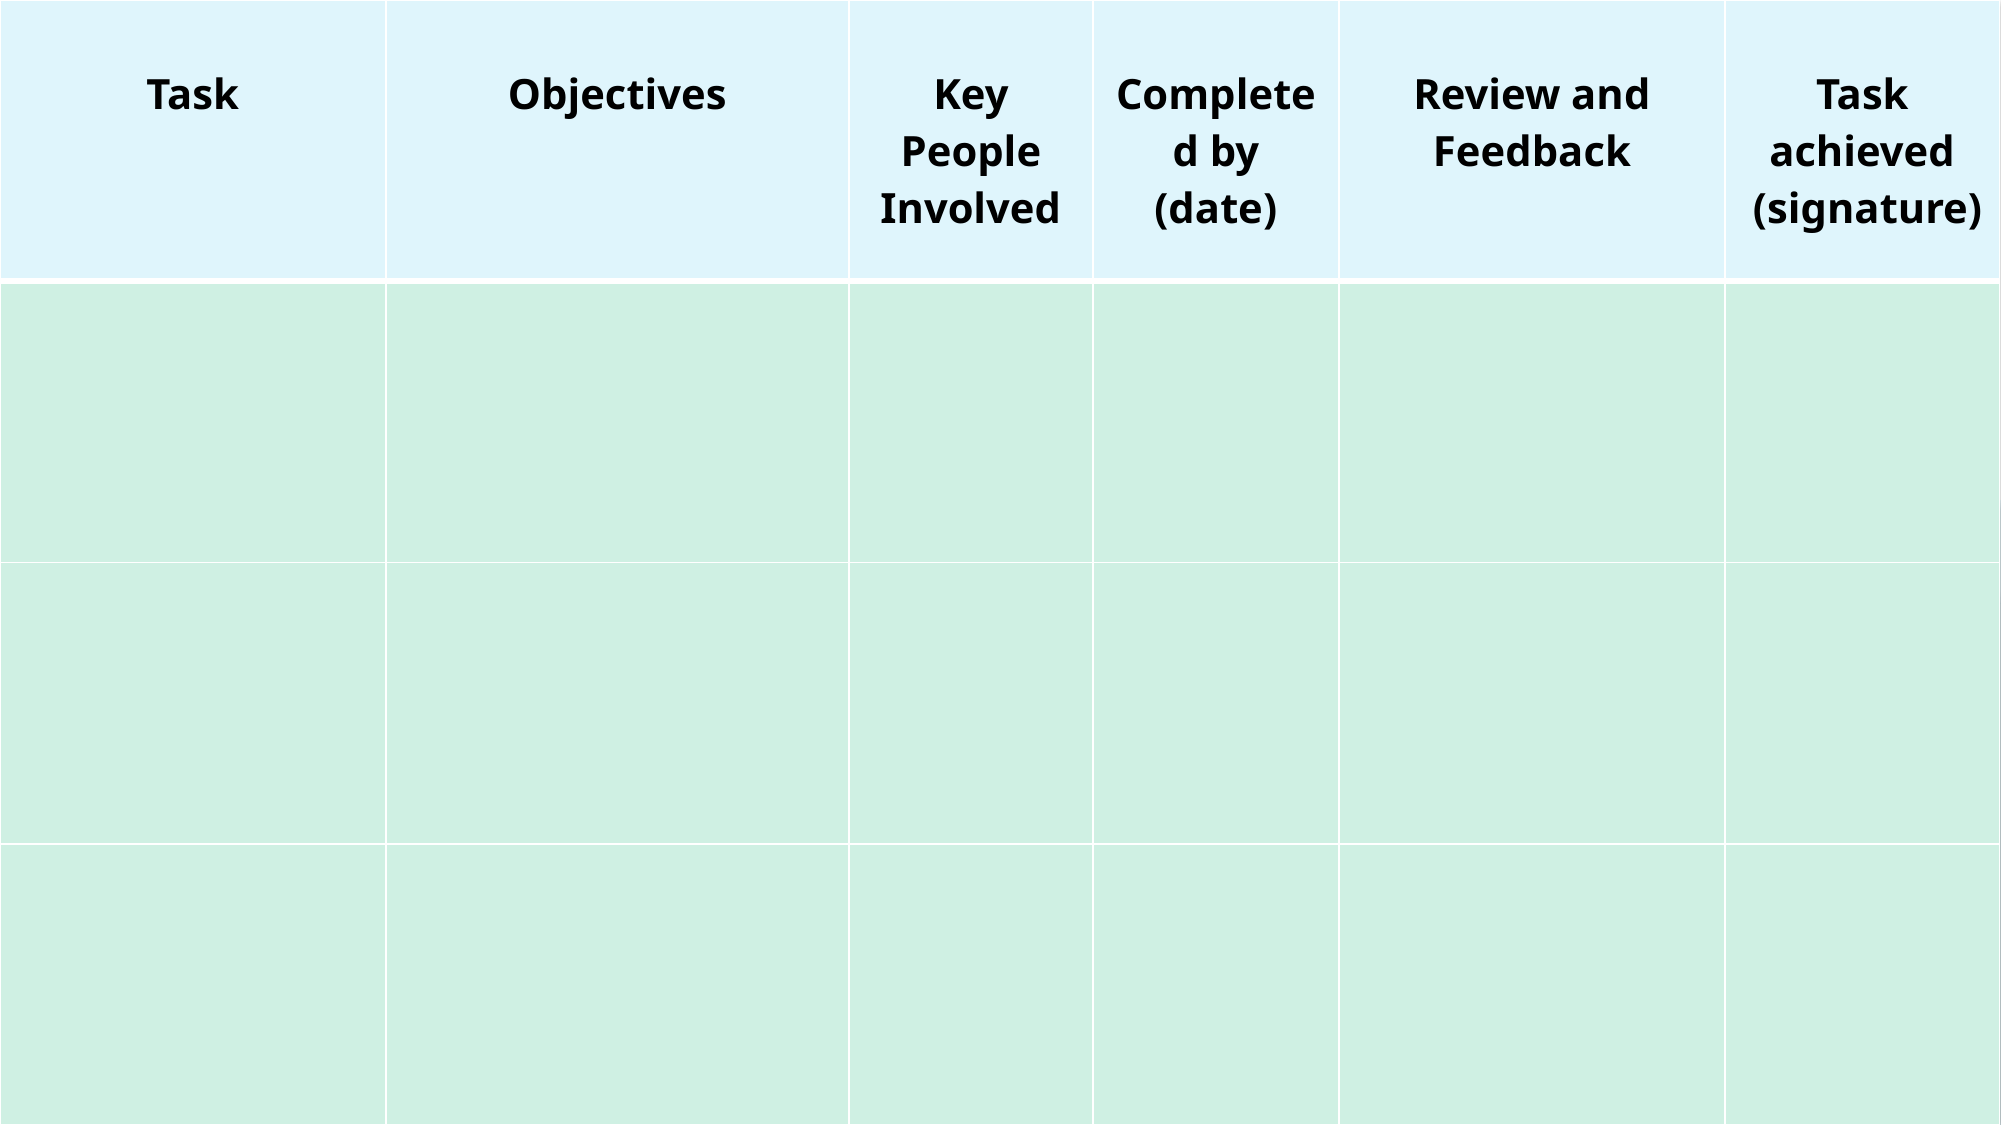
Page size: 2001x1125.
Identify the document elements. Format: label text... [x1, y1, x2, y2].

table_header Task [1, 1, 385, 278]
table_header Completed by (date) [1094, 1, 1338, 278]
table_cell [850, 845, 1092, 1124]
table_cell [1340, 845, 1724, 1124]
table_cell [387, 284, 848, 562]
table_cell [1726, 845, 1999, 1124]
table_header Key People Involved [850, 1, 1092, 278]
table_cell [1340, 563, 1724, 843]
table_cell [387, 845, 848, 1124]
table_cell [1, 845, 385, 1124]
table_cell [387, 563, 848, 843]
table_cell [850, 563, 1092, 843]
table_cell [1, 284, 385, 562]
table_cell [1094, 845, 1338, 1124]
table_cell [850, 284, 1092, 562]
table_cell [1094, 563, 1338, 843]
table_cell [1340, 284, 1724, 562]
table_cell [1726, 284, 1999, 562]
table_cell [1094, 284, 1338, 562]
table_header Objectives [387, 1, 848, 278]
table_cell [1, 563, 385, 843]
table_header Review and Feedback [1340, 1, 1724, 278]
table_header Task achieved (signature) [1726, 1, 1999, 278]
table_cell [1726, 563, 1999, 843]
